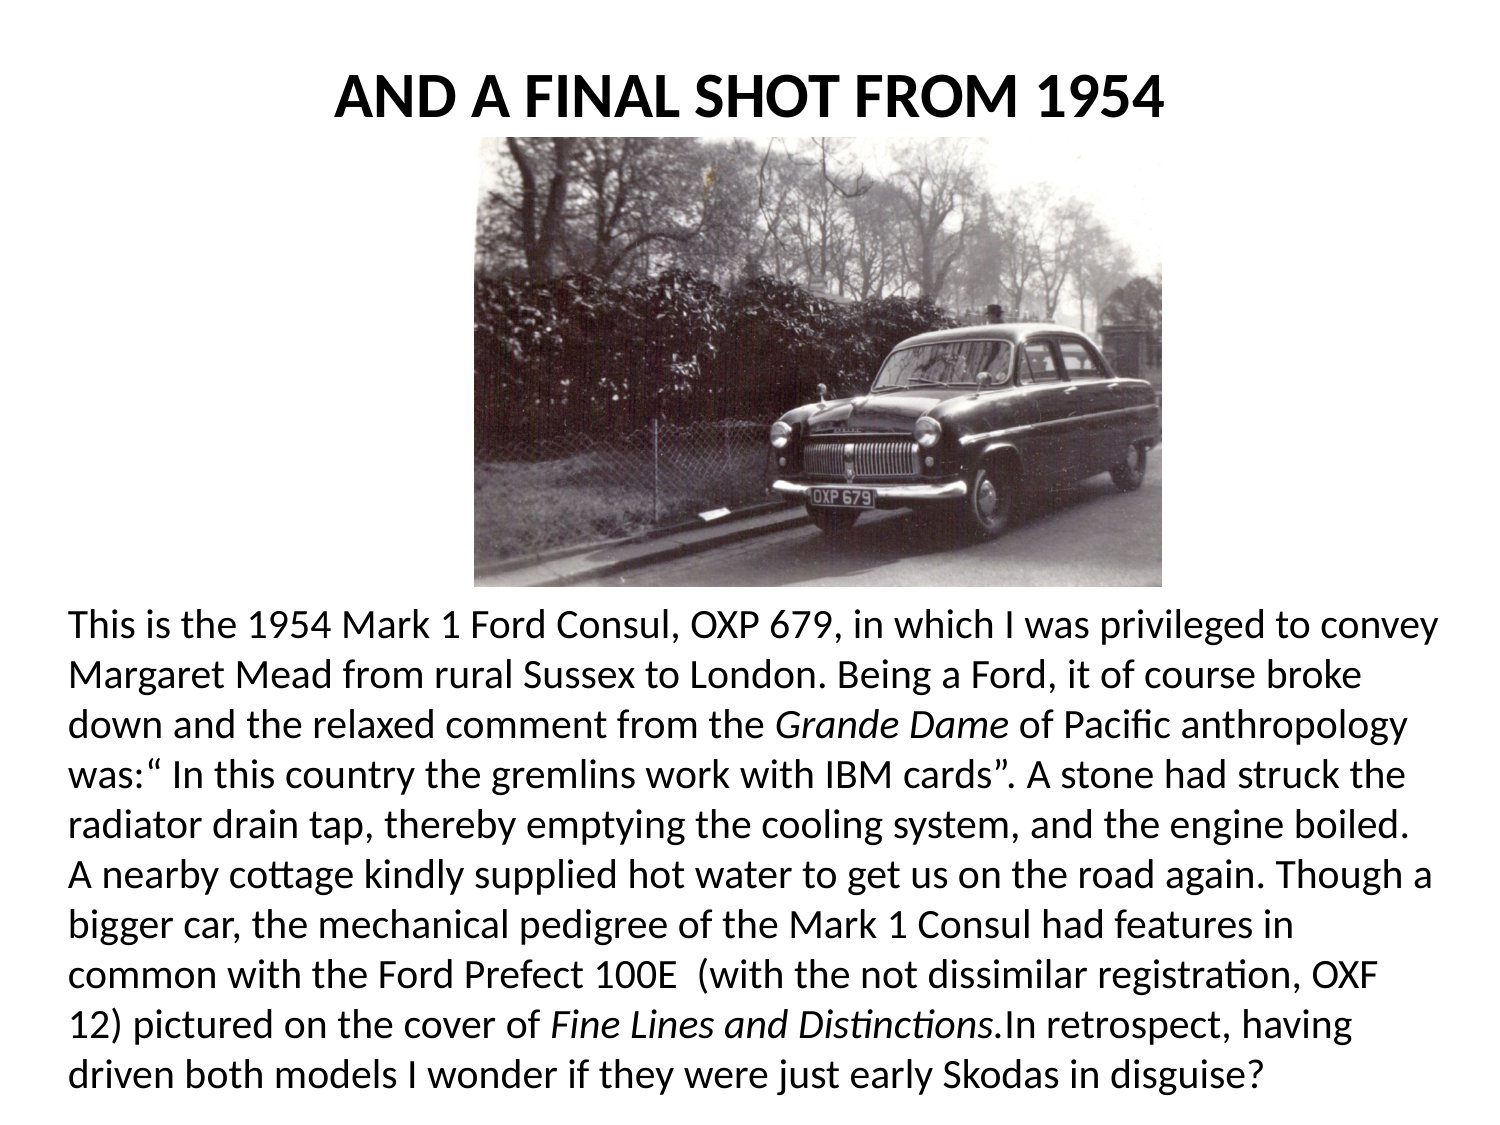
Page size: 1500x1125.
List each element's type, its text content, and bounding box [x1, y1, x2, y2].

picture [473, 136, 1162, 587]
title AND A FINAL SHOT FROM 1954 [75, 45, 1425, 233]
text_box This is the 1954 Mark 1 Ford Consul, OXP 679, in which I was privileged to convey Margaret Mead from rural Sussex to London. Being a Ford, it of course broke down and the relaxed comment from the Grande Dame of Pacific anthropology was:“ In this country the gremlins work with IBM cards”. A stone had struck the radiator drain tap, thereby emptying the cooling system, and the engine boiled. A nearby cottage kindly supplied hot water to get us on the road again. Though a bigger car, the mechanical pedigree of the Mark 1 Consul had features in common with the Ford Prefect 100E (with the not dissimilar registration, OXF 12) pictured on the cover of Fine Lines and Distinctions.In retrospect, having driven both models I wonder if they were just early Skodas in disguise? [53, 589, 1459, 1105]
